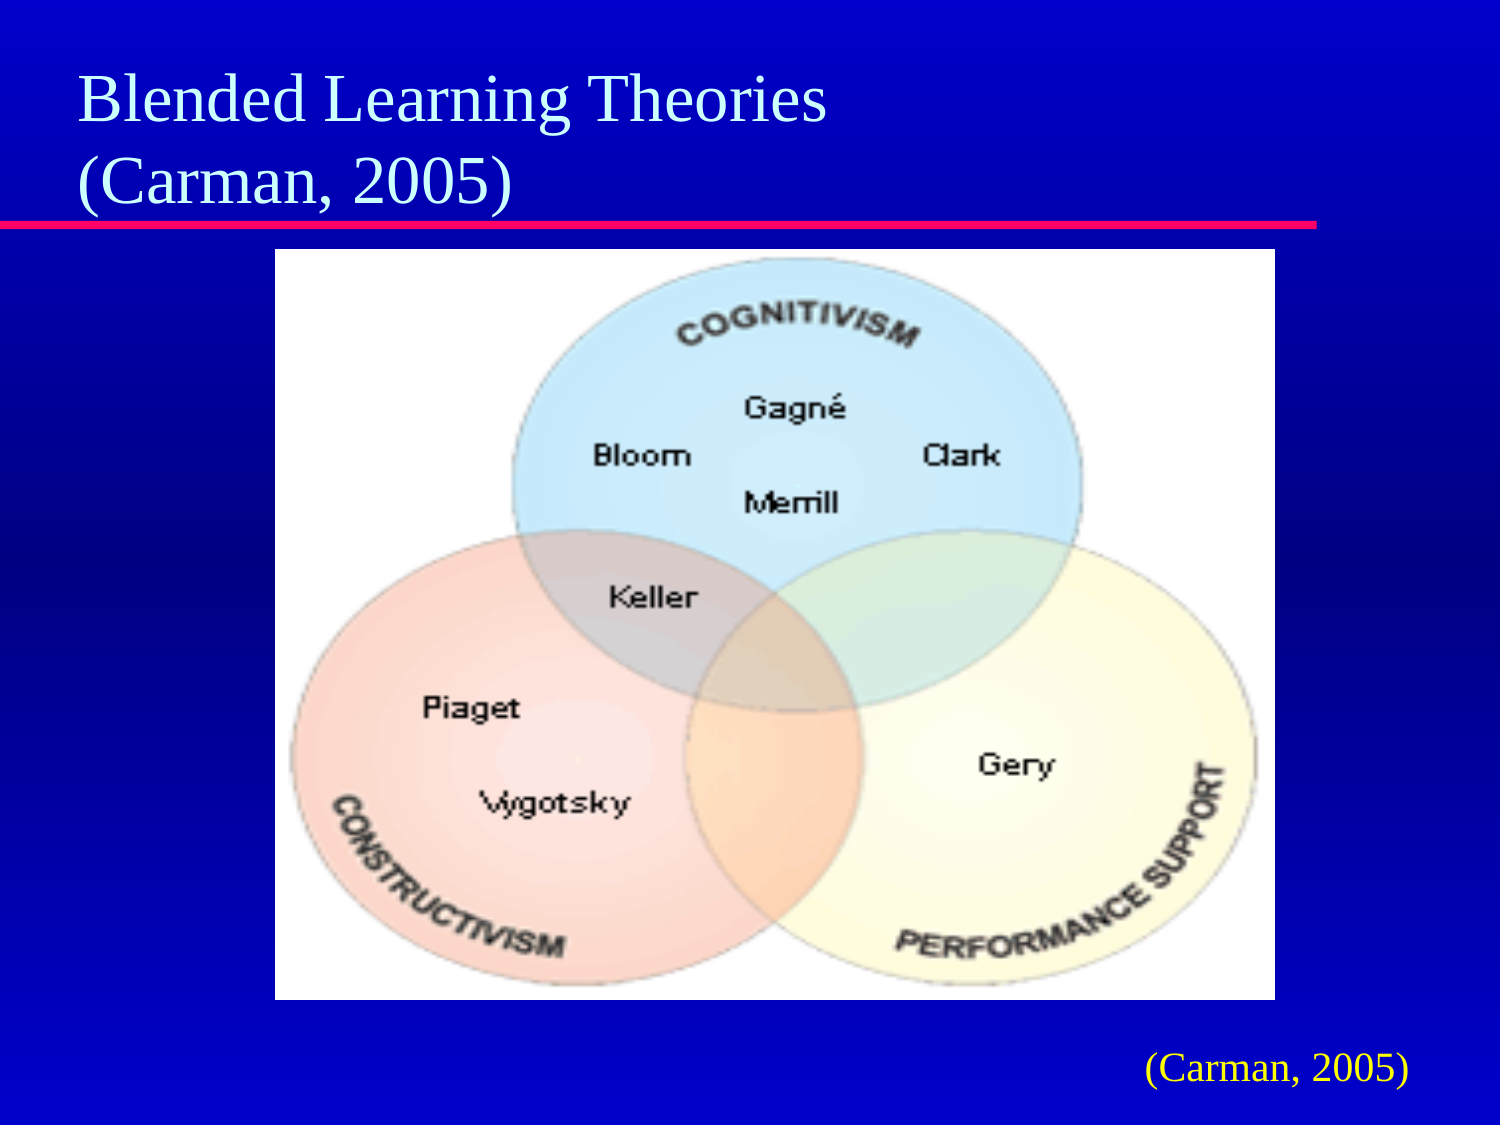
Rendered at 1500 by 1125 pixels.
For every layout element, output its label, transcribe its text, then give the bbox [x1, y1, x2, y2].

picture [274, 249, 1276, 1001]
list (Carman, 2005) [74, 1032, 1426, 1113]
title Blended Learning Theories (Carman, 2005) [62, 43, 1338, 226]
